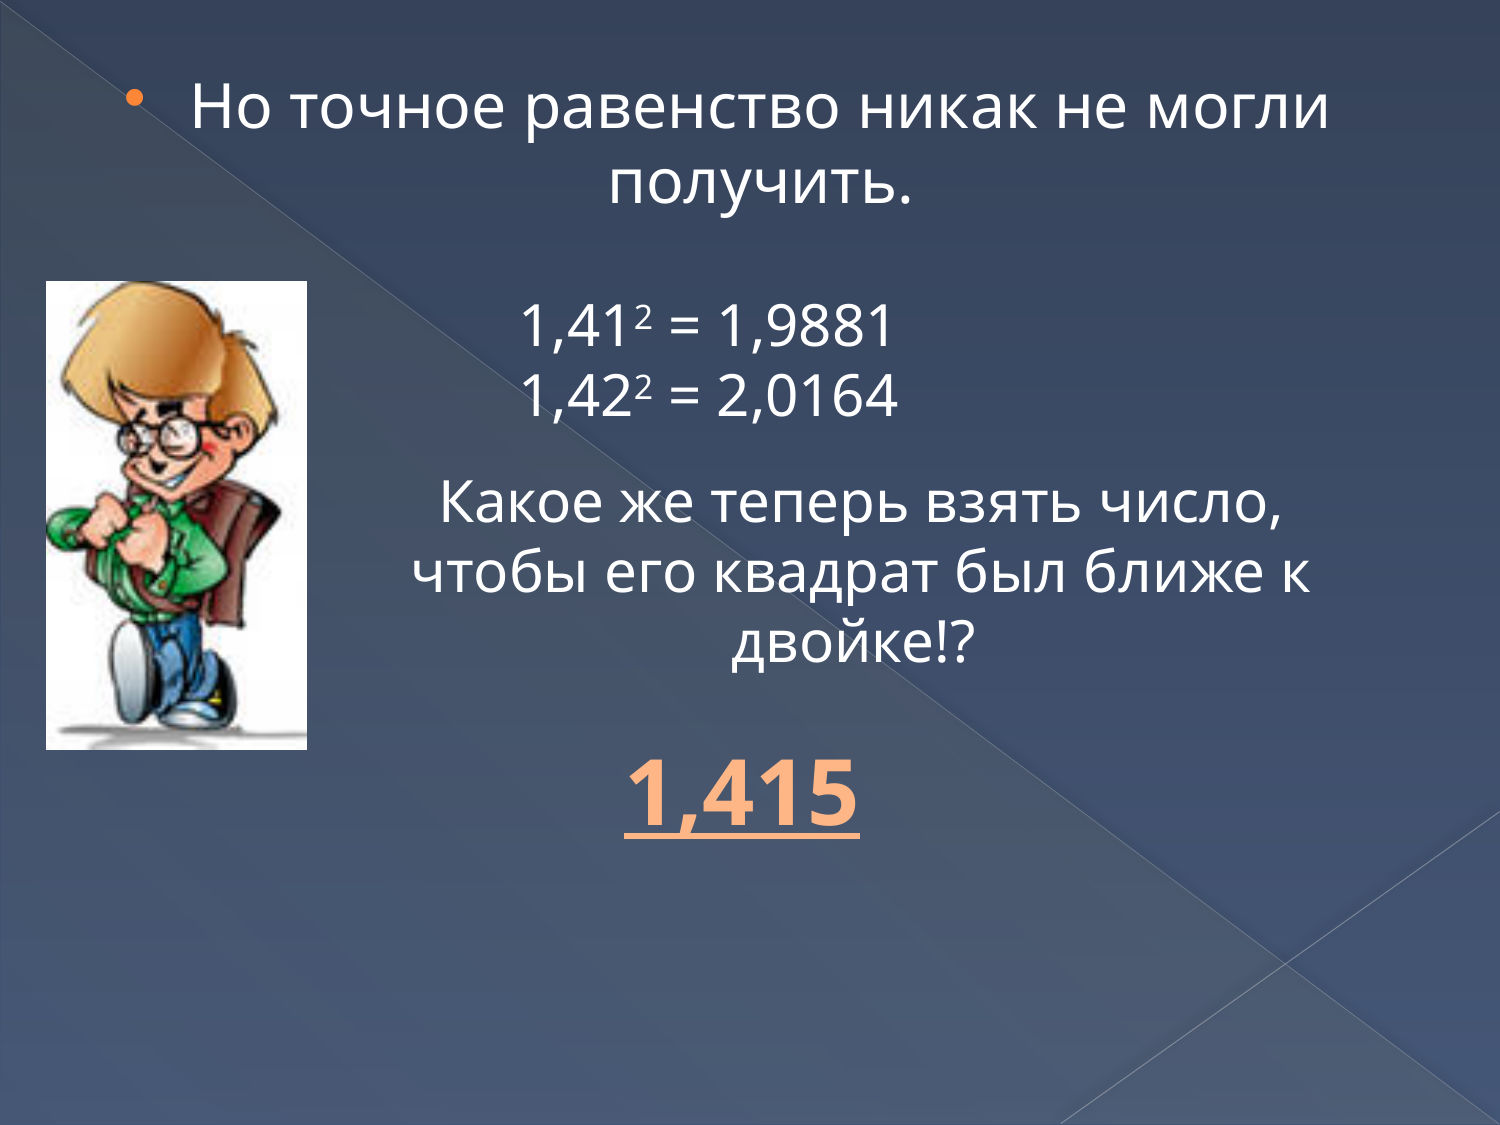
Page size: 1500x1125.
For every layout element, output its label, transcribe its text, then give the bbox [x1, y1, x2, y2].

picture [46, 280, 307, 751]
list Но точное равенство никак не могли получить. [82, 58, 1367, 254]
text_box 1,415 [609, 726, 926, 852]
text_box 1,412 = 1,9881 1,422 = 2,0164 [503, 281, 938, 436]
text_box Какое же теперь взять число, чтобы его квадрат был ближе к двойке!? [328, 457, 1395, 682]
